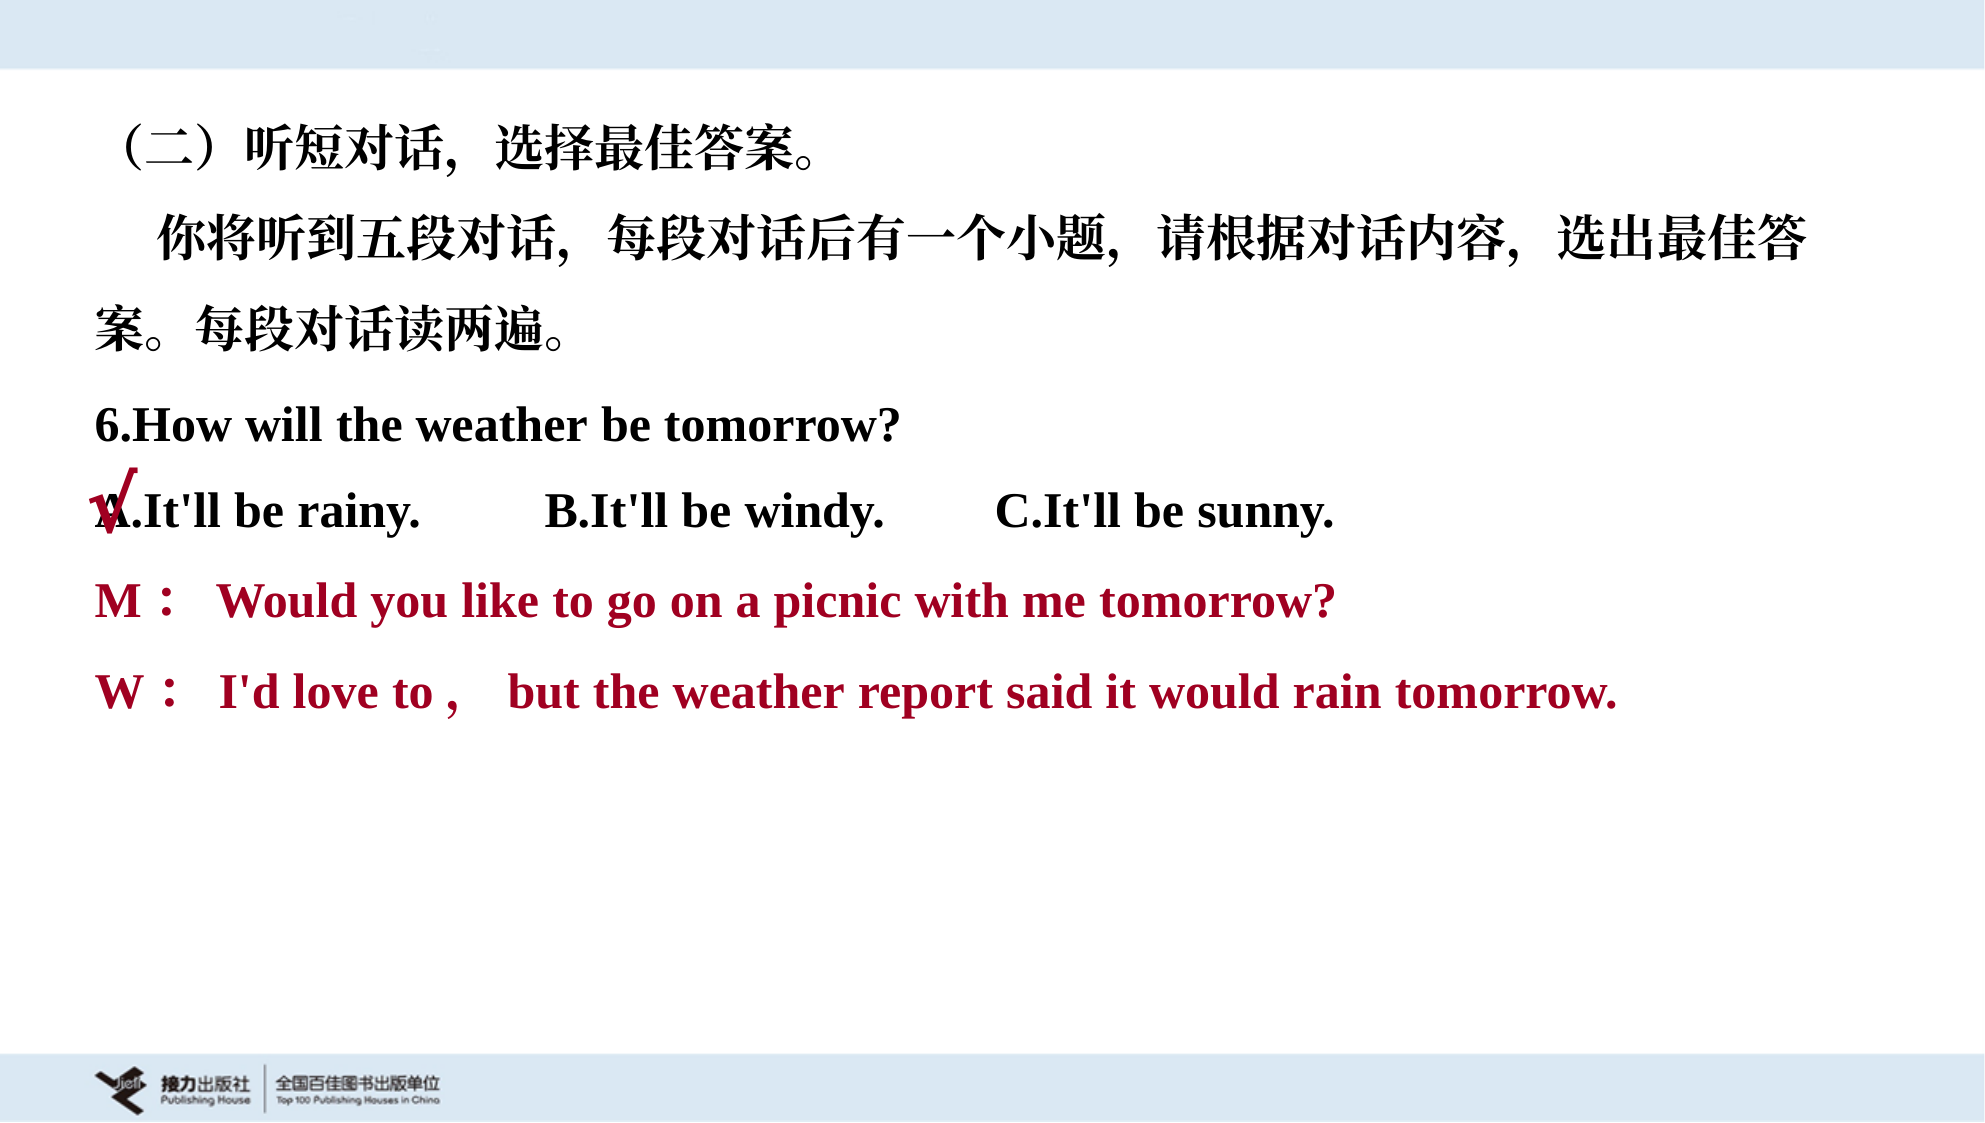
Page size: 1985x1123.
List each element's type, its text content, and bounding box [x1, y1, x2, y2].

text_box 6.How will the weather be tomorrow? [94, 364, 1892, 449]
text_box A.It'll be rainy. B.It'll be windy. C.It'll be sunny. [94, 449, 1892, 535]
picture [0, 0, 1985, 1122]
text_box M：Would you like to go on a picnic with me tomorrow? W：I'd love to，but the weather report said it would rain tomorrow. [94, 535, 1892, 719]
text_box 你将听到五段对话，每段对话后有一个小题，请根据对话内容，选出最佳答 案。每段对话读两遍。 [94, 174, 1892, 358]
text_box √ [86, 455, 139, 548]
text_box （二）听短对话，选择最佳答案。 [94, 88, 1892, 174]
